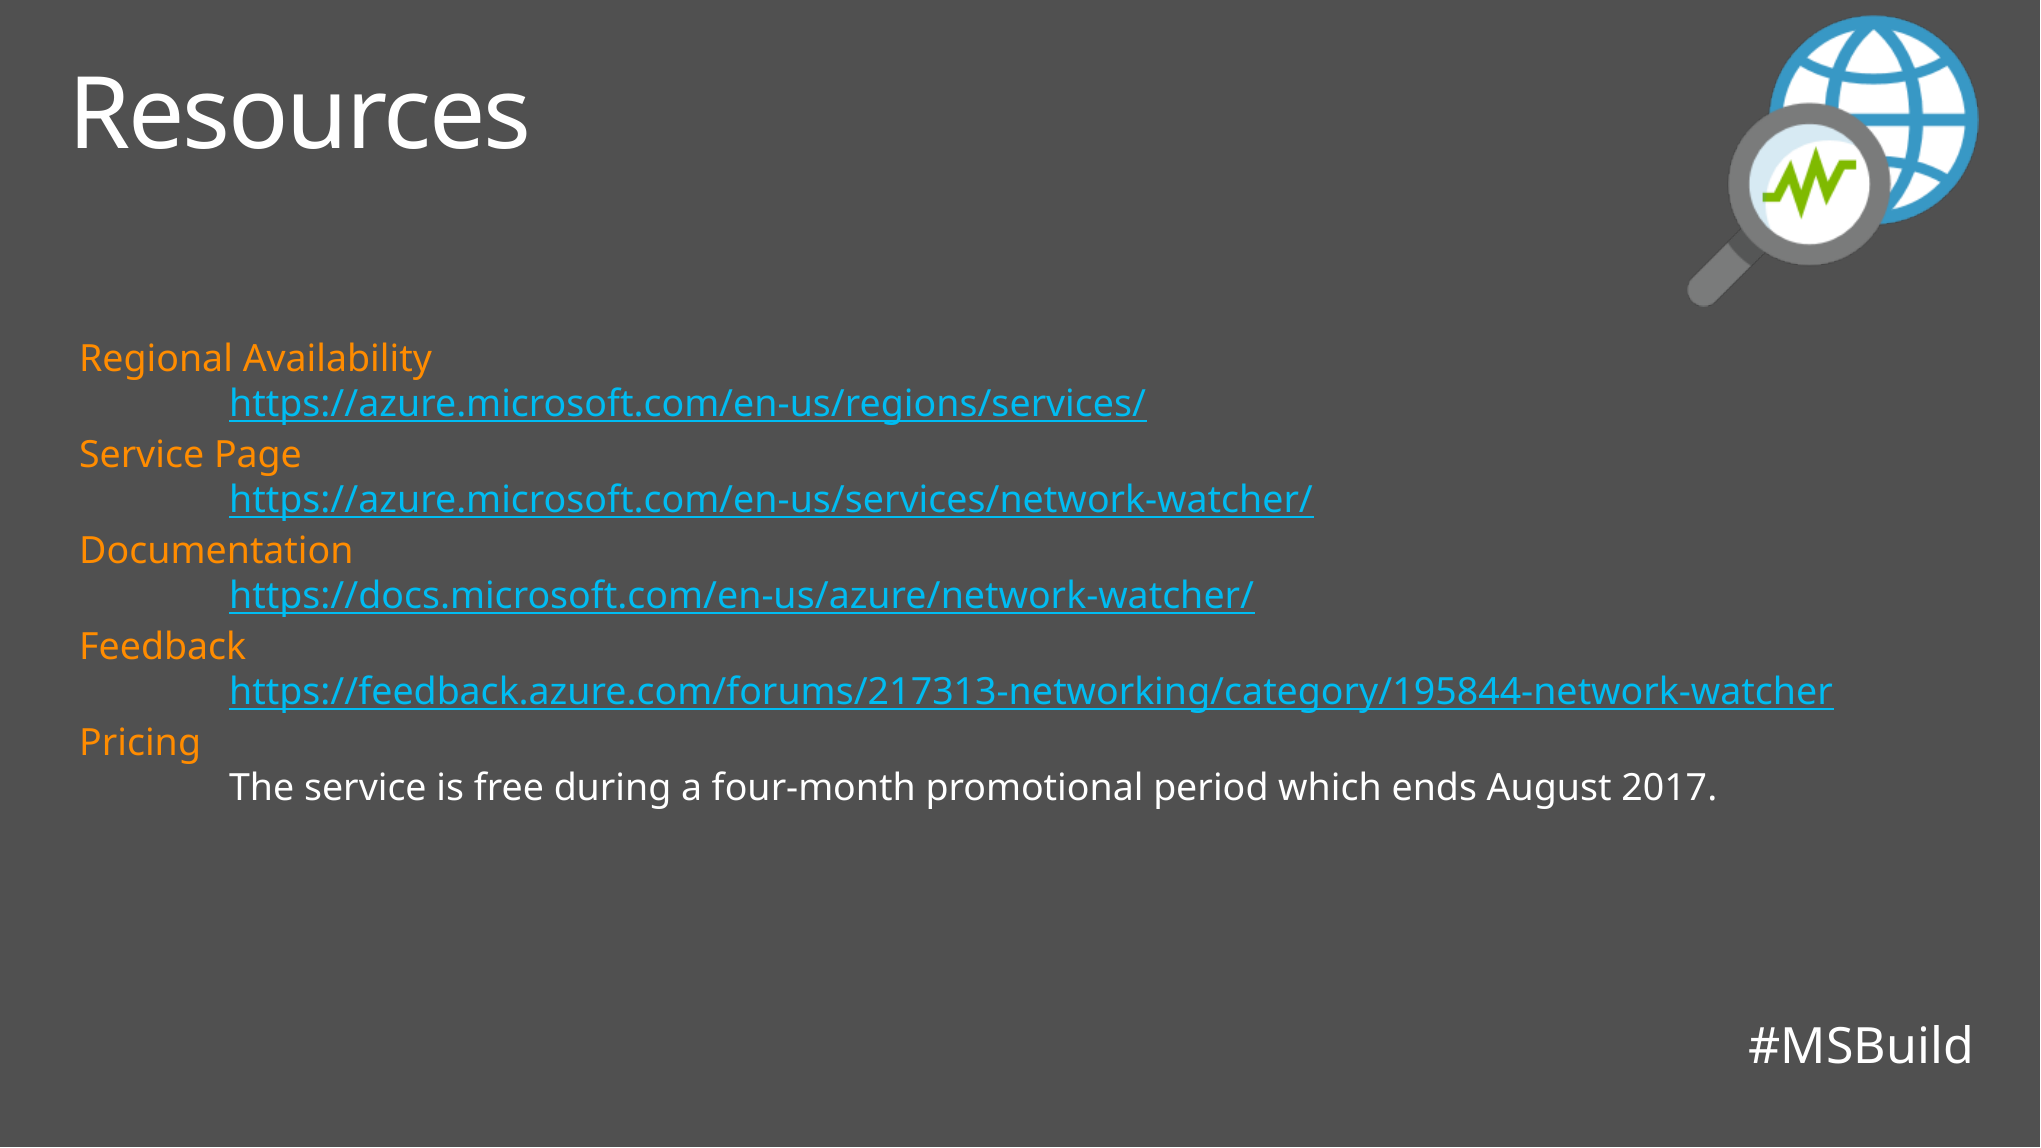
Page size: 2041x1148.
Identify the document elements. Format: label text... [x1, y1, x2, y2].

text_box #MSBuild [1718, 989, 2004, 1098]
title Resources [44, 47, 1687, 196]
picture [1687, 15, 1980, 308]
text_box Regional Availability https://azure.microsoft.com/en-us/regions/services/ Service Page https://azure.microsoft.com/en-us/services/network-watcher/ Documentation https://docs.microsoft.com/en-us/azure/network-watcher/ Feedback https://feedback.azure.com/forums/217313-networking/category/195844-network-watcher Pricing The service is free during a four-month promotional period which ends August 2017. [64, 326, 1957, 816]
